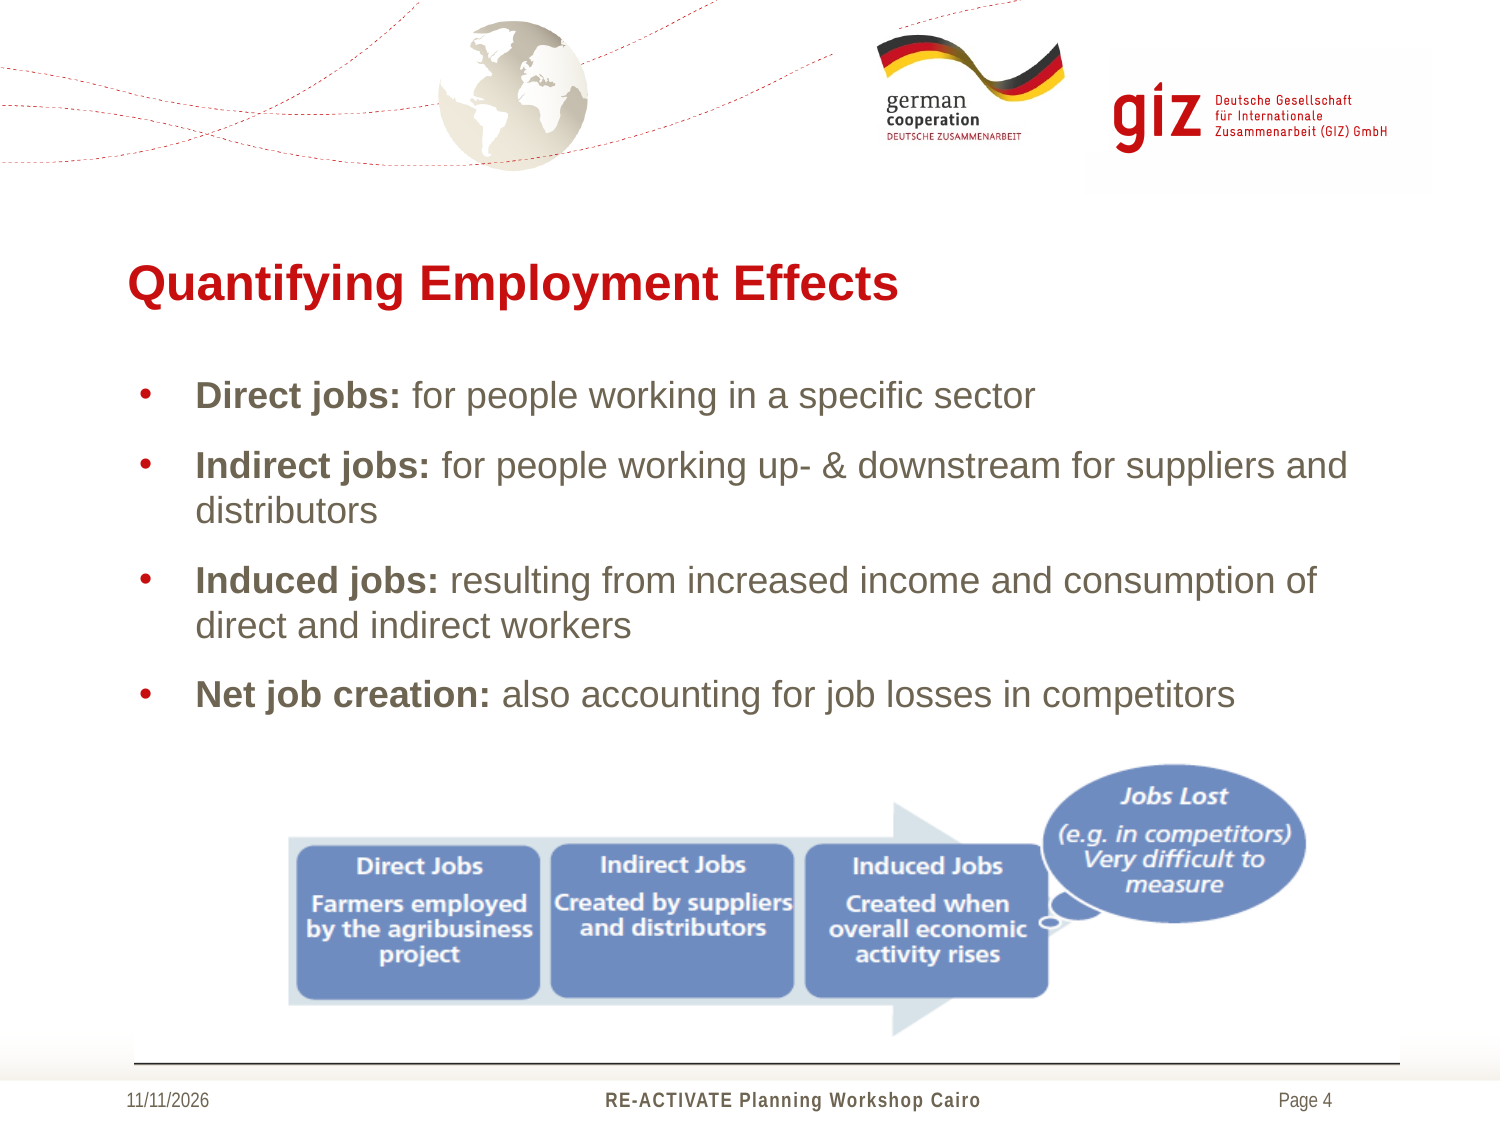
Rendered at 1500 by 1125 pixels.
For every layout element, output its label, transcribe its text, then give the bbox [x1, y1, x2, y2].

list Direct jobs: for people working in a specific sector Indirect jobs: for people working up- & downstream for suppliers and distributors Induced jobs: resulting from increased income and consumption of direct and indirect workers Net job creation: also accounting for job losses in competitors [123, 362, 1400, 990]
title Quantifying Employment Effects [111, 243, 1389, 345]
footer RE-ACTIVATE Planning Workshop Cairo [325, 1079, 1265, 1121]
picture [0, 0, 1500, 194]
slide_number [111, 1079, 325, 1121]
picture [0, 743, 1500, 1081]
